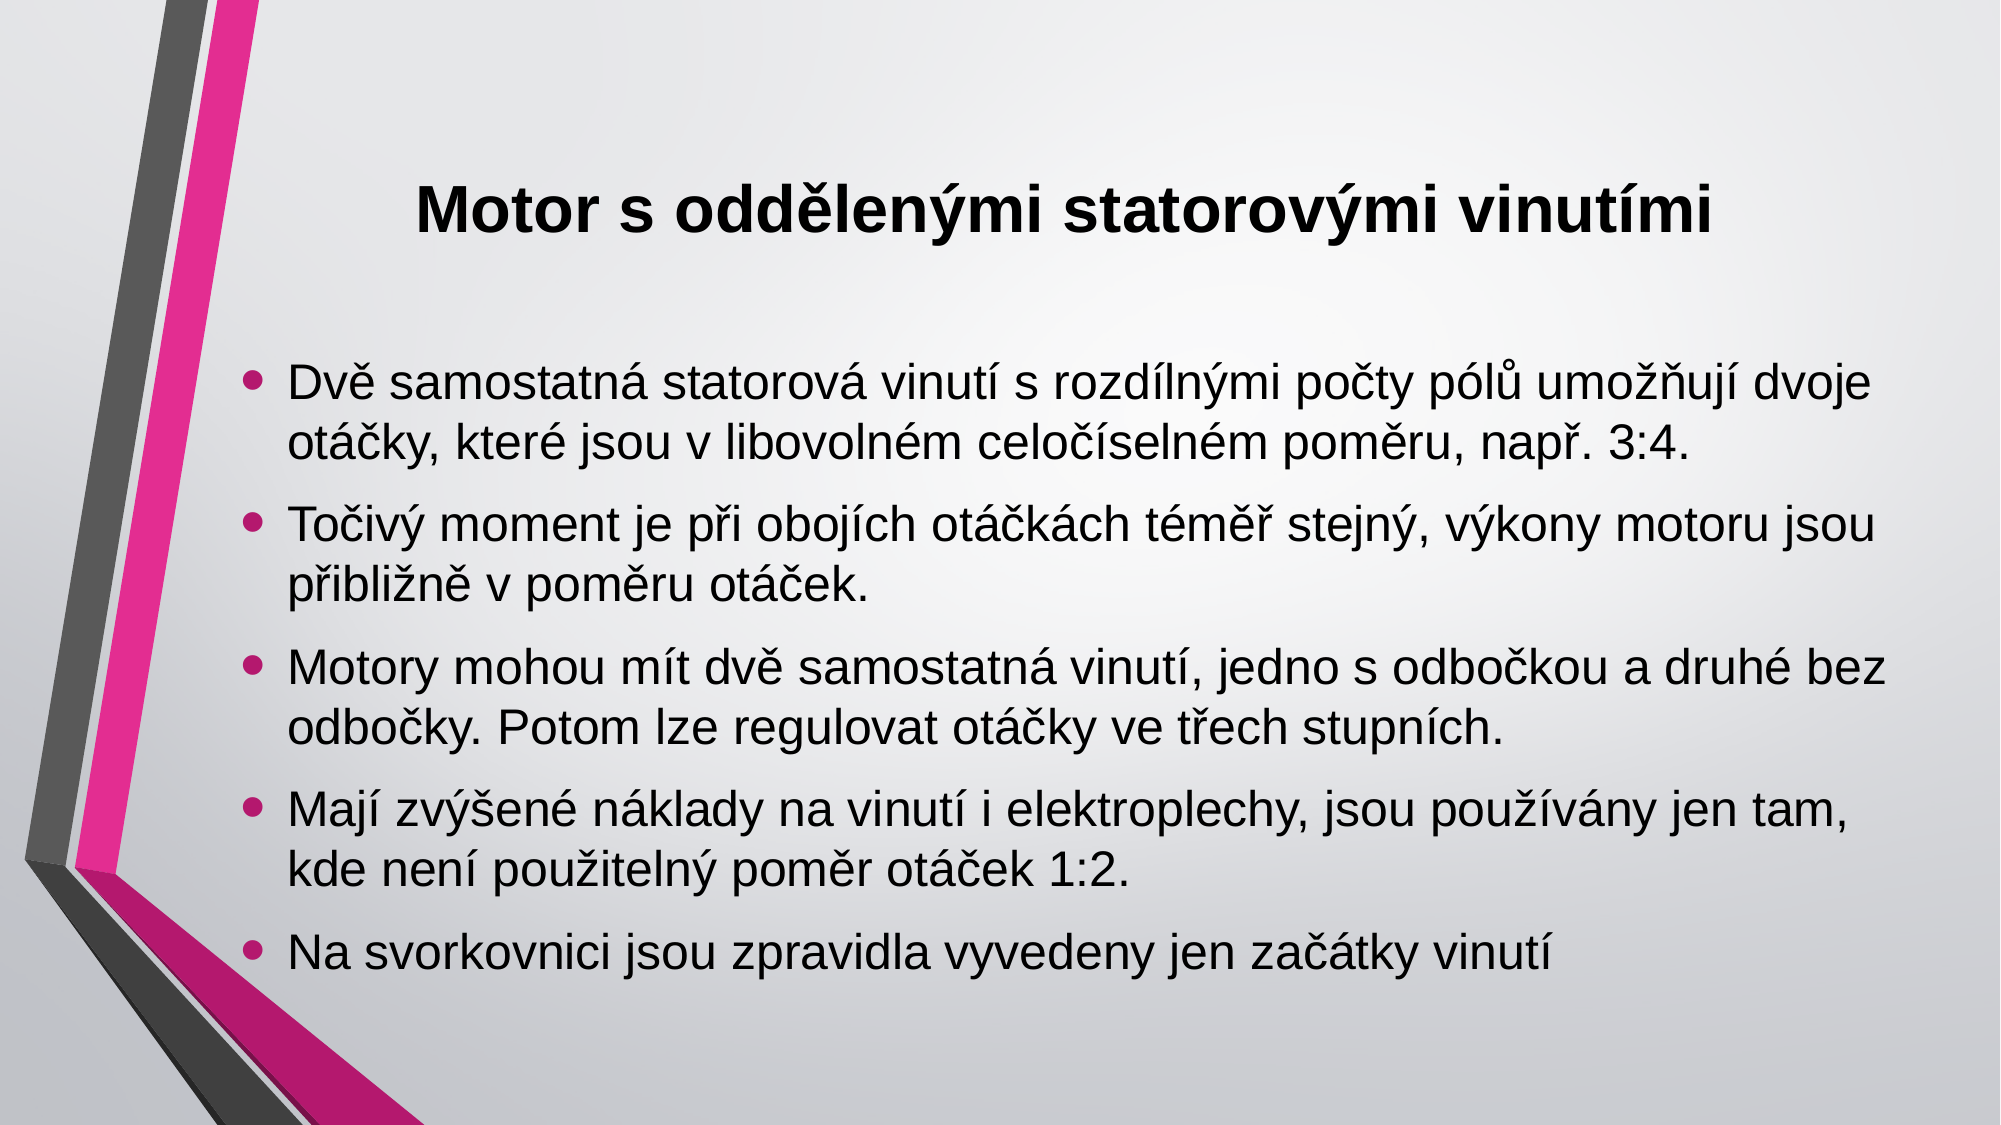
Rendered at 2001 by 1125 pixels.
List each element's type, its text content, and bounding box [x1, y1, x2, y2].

list Dvě samostatná statorová vinutí s rozdílnými počty pólů umožňují dvoje otáčky, které jsou v libovolném celočíselném poměru, např. 3:4. Točivý moment je při obojích otáčkách téměř stejný, výkony motoru jsou přibližně v poměru otáček. Motory mohou mít dvě samostatná vinutí, jedno s odbočkou a druhé bez odbočky. Potom lze regulovat otáčky ve třech stupních. Mají zvýšené náklady na vinutí i elektroplechy, jsou používány jen tam, kde není použitelný poměr otáček 1:2. Na svorkovnici jsou zpravidla vyvedeny jen začátky vinutí [225, 312, 1928, 1099]
title Motor s oddělenými statorovými vinutími [243, 112, 1887, 312]
